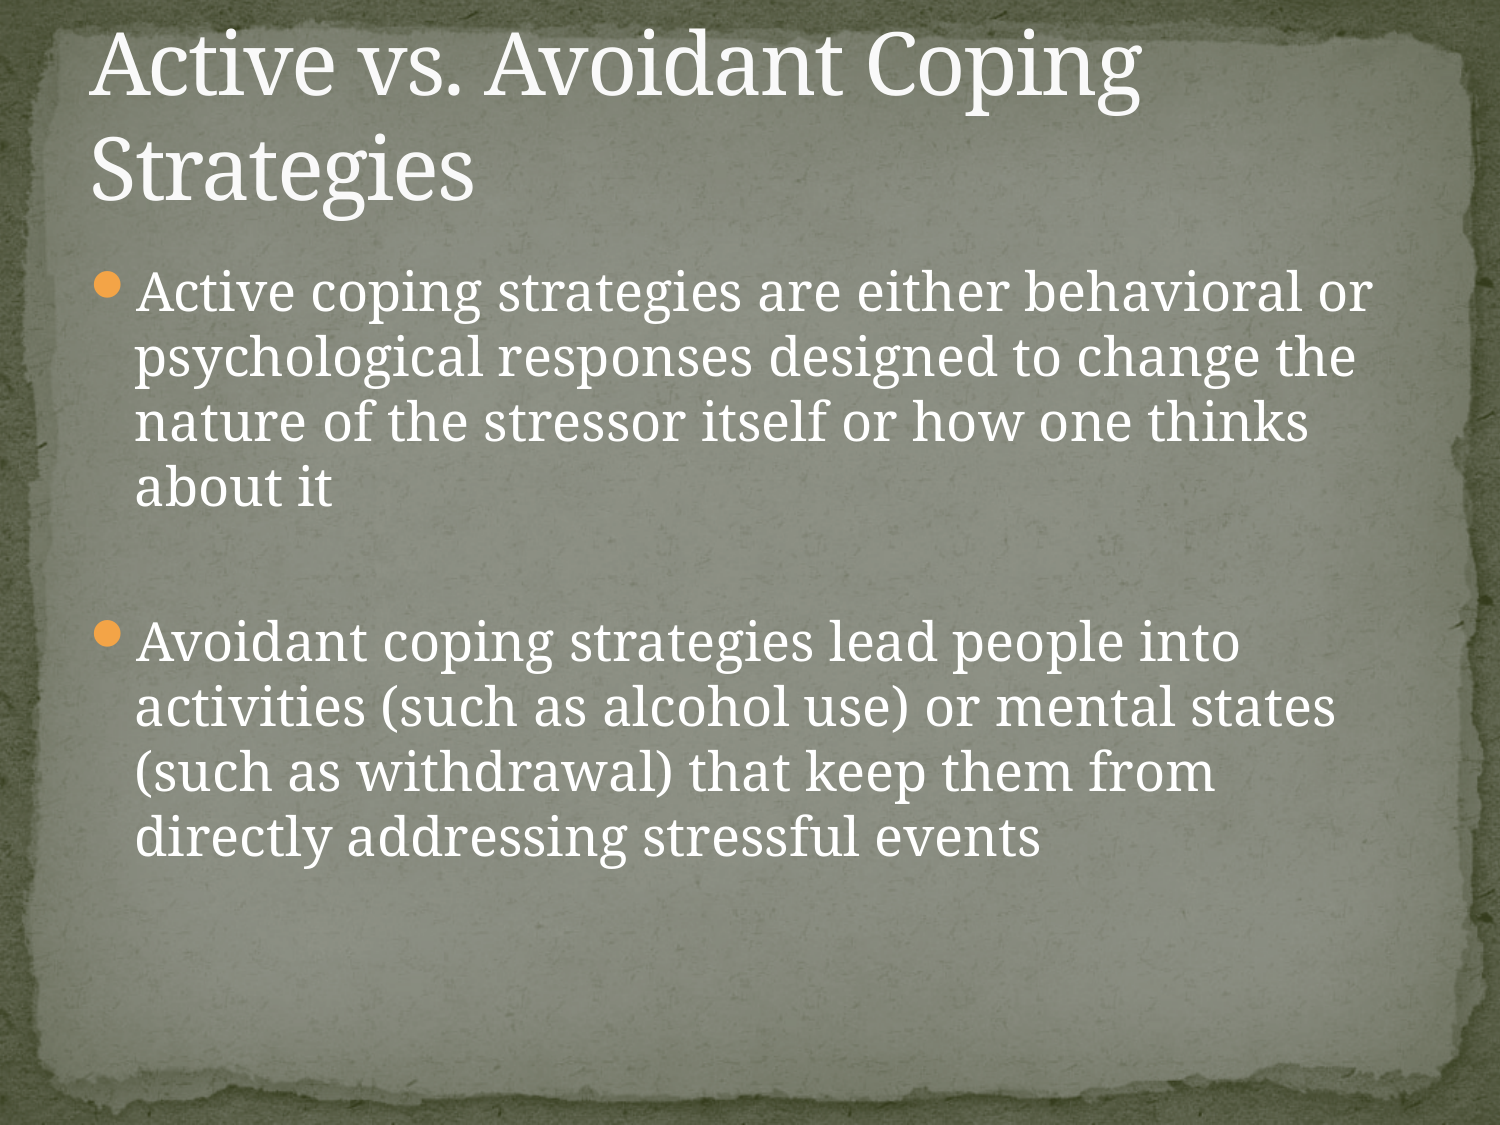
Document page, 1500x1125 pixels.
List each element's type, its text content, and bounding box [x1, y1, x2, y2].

title Active vs. Avoidant Coping Strategies [74, 24, 1425, 225]
list Active coping strategies are either behavioral or psychological responses designed to change the nature of the stressor itself or how one thinks about it Avoidant coping strategies lead people into activities (such as alcohol use) or mental states (such as withdrawal) that keep them from directly addressing stressful events [74, 249, 1426, 1001]
